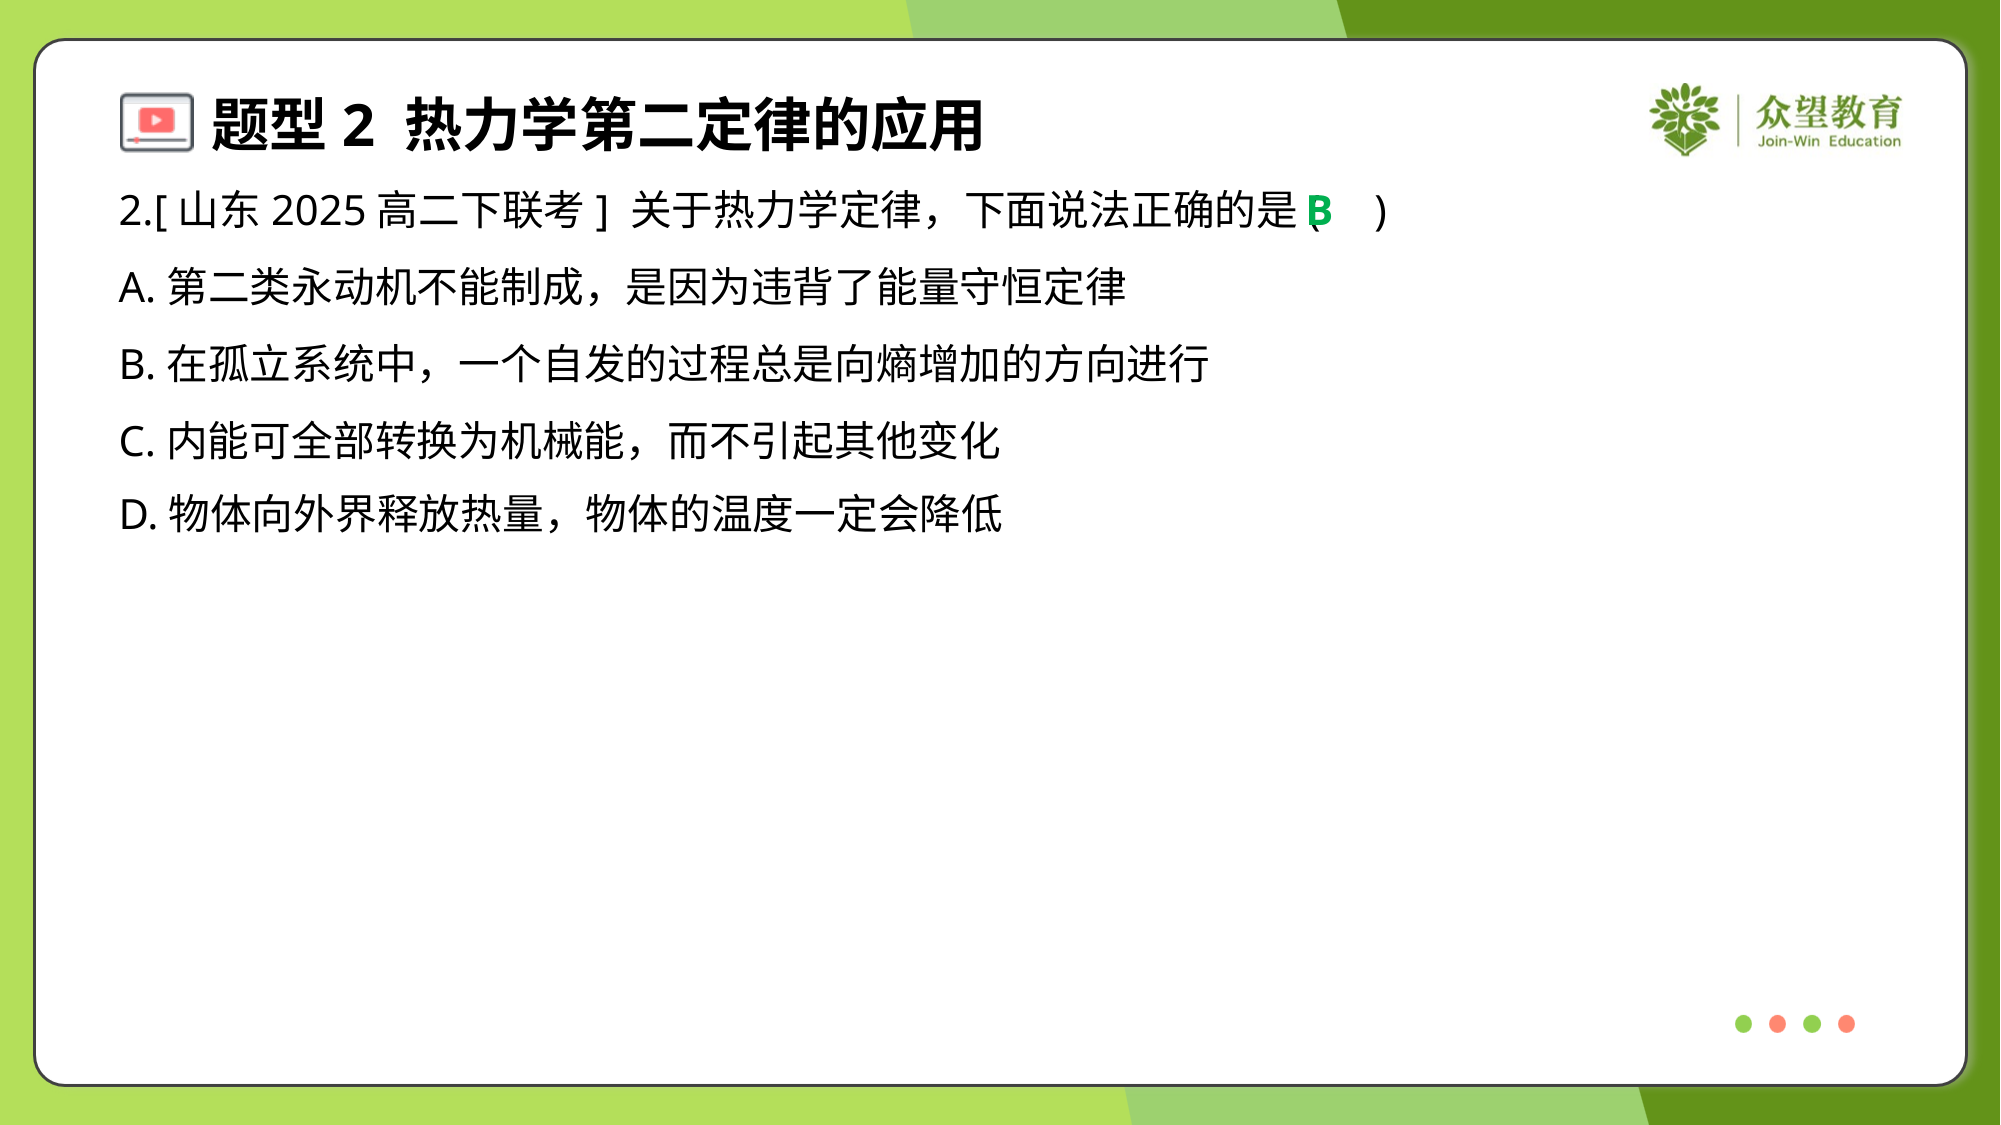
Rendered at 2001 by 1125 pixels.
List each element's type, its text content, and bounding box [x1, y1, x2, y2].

text_box B [1290, 158, 1349, 226]
text_box 2.[山东2025高二下联考] 关于热力学定律，下面说法正确的是( ) [1349, 158, 1883, 226]
text_box 2.[山东2025高二下联考] 关于热力学定律，下面说法正确的是( ) [118, 158, 1290, 226]
picture [0, 0, 2000, 1125]
text_box A.第二类永动机不能制成，是因为违背了能量守恒定律 B.在孤立系统中，一个自发的过程总是向熵增加的方向进行 C.内能可全部转换为机械能，而不引起其他变化 D.物体向外界释放热量，物体的温度一定会降低 [118, 235, 1883, 531]
